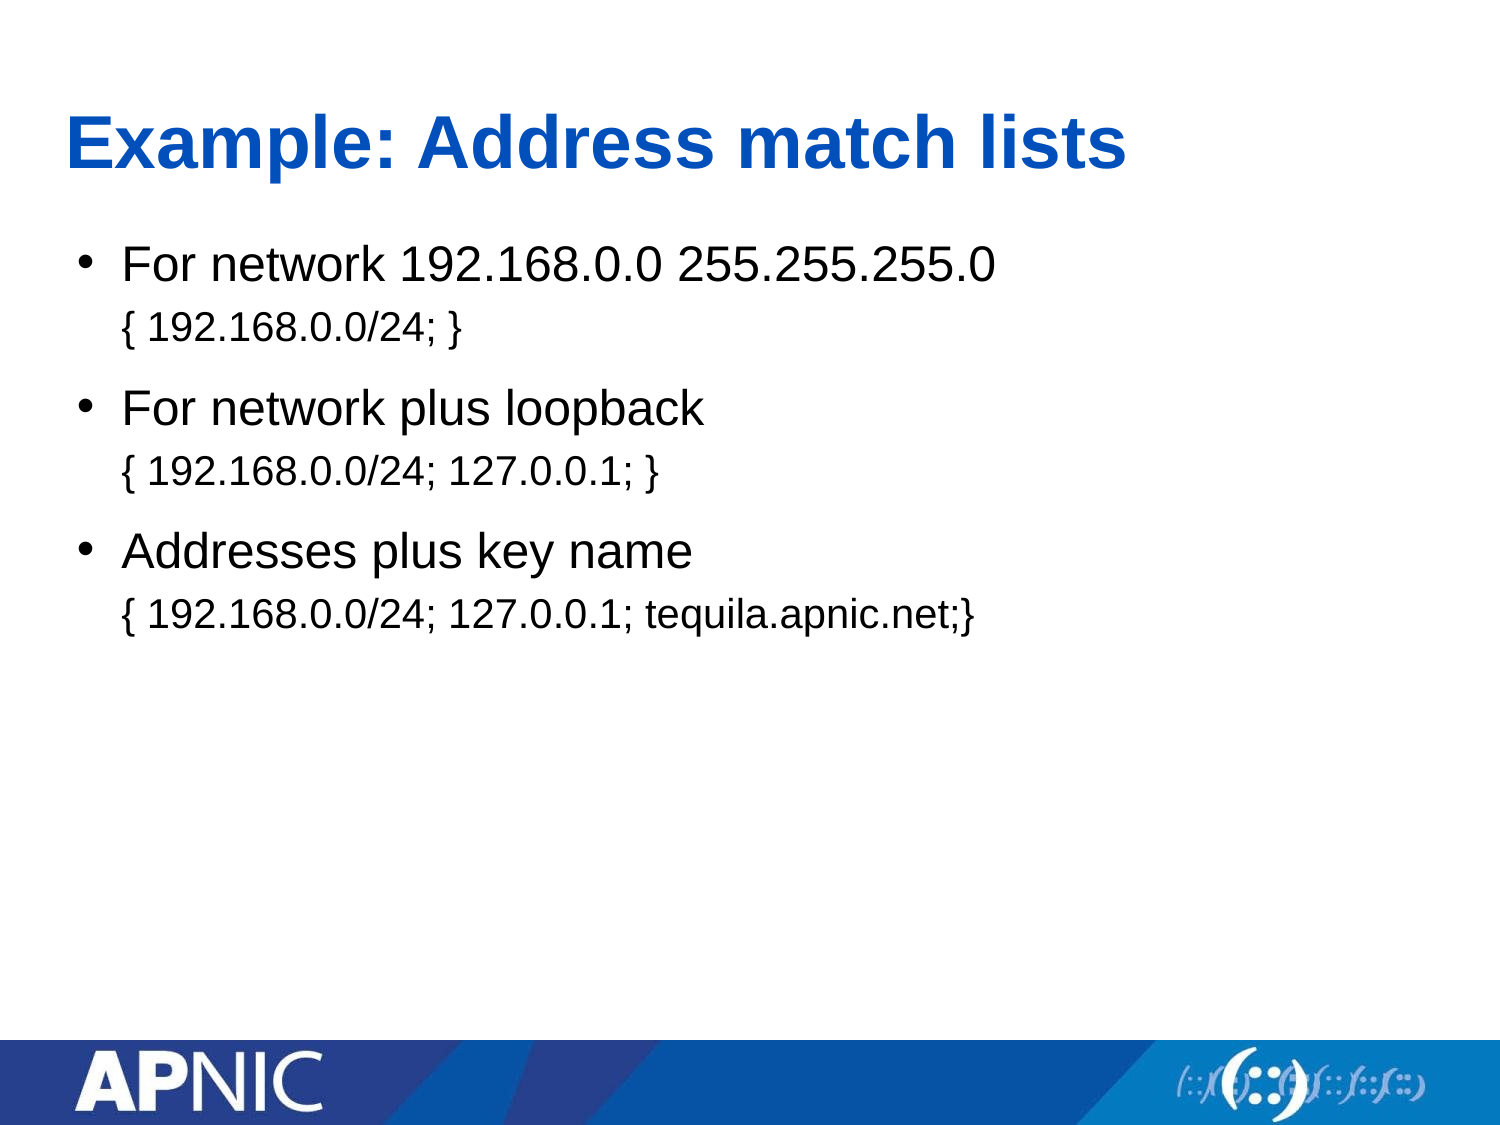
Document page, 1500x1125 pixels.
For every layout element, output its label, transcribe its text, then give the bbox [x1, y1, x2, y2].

list For network 192.168.0.0 255.255.255.0 { 192.168.0.0/24; } For network plus loopback { 192.168.0.0/24; 127.0.0.1; } Addresses plus key name { 192.168.0.0/24; 127.0.0.1; tequila.apnic.net;} [76, 231, 1500, 1045]
picture [0, 1040, 1500, 1125]
title Example: Address match lists [64, 45, 1436, 233]
